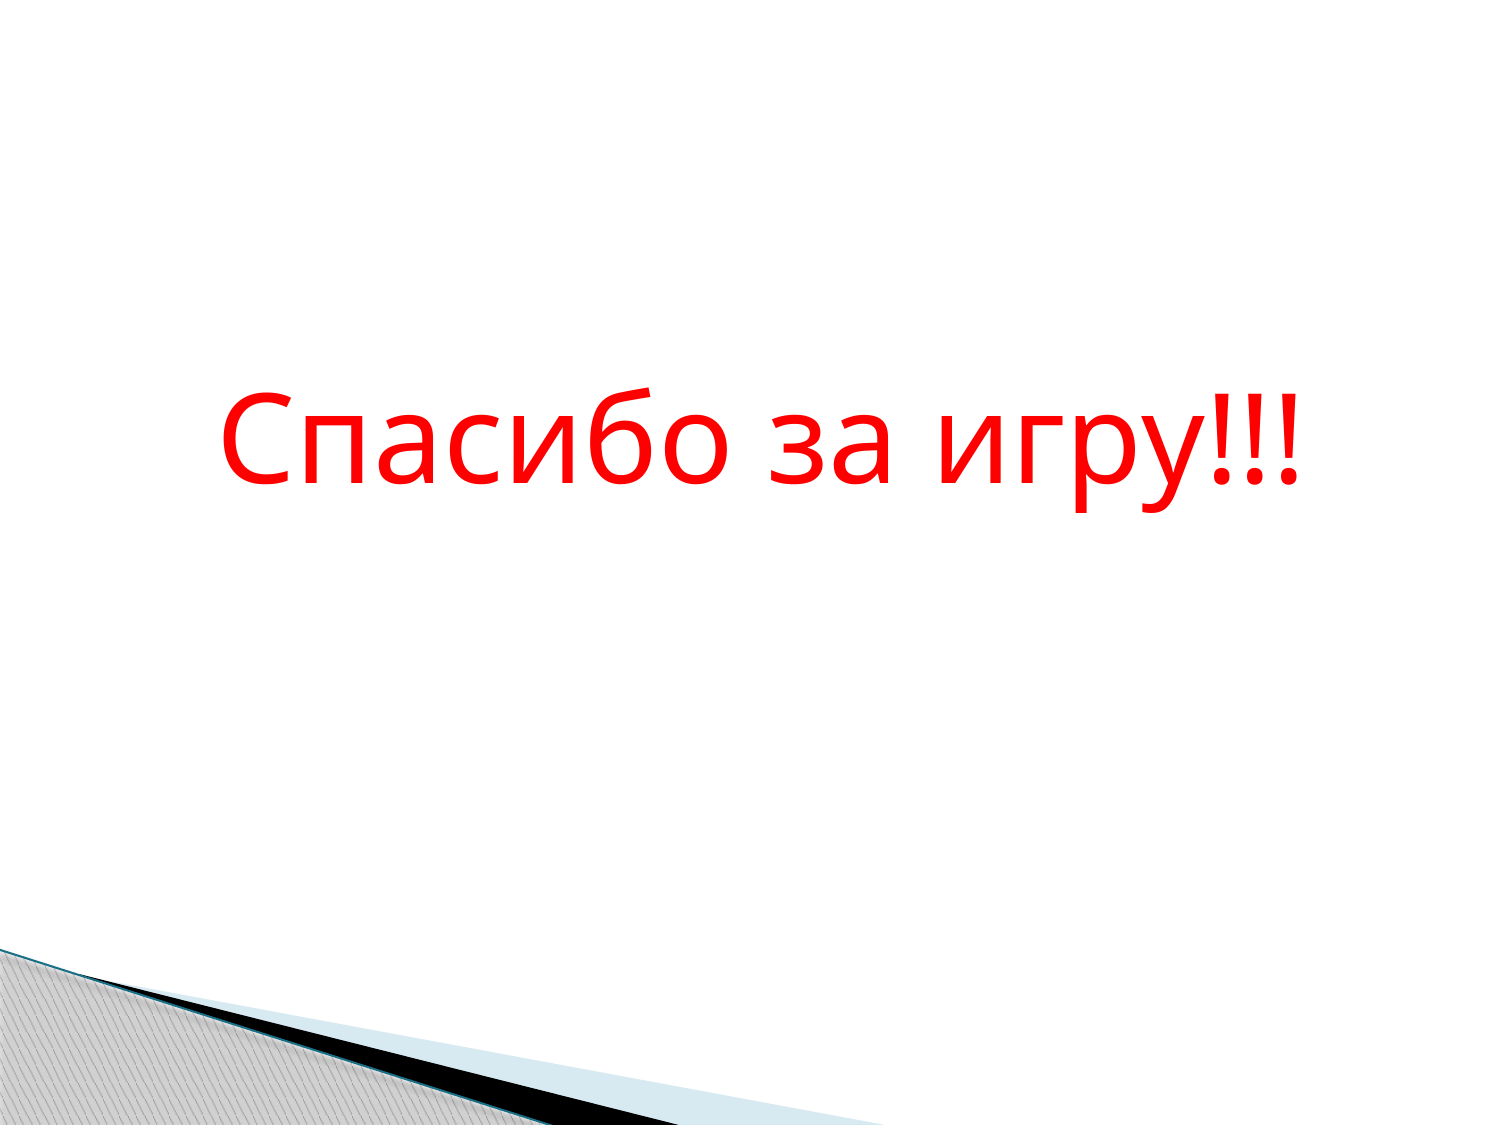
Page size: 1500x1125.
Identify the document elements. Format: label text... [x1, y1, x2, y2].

text_box Спасибо за игру!!! [117, 351, 1407, 517]
